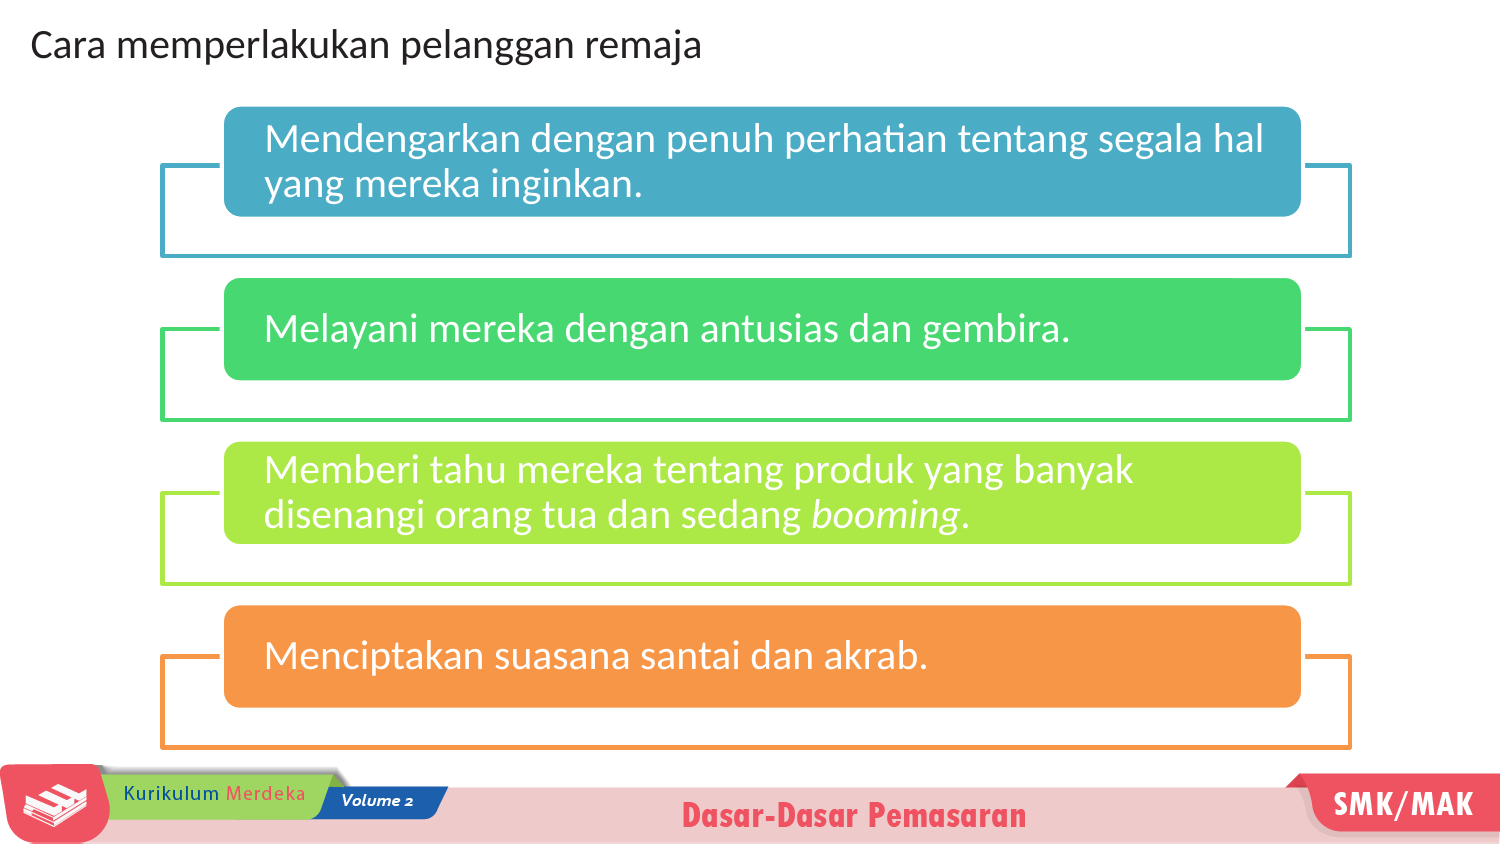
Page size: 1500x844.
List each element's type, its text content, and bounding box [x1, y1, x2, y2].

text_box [162, 92, 1351, 760]
picture [0, 764, 1500, 844]
text_box Cara memperlakukan pelanggan remaja [15, 9, 719, 75]
